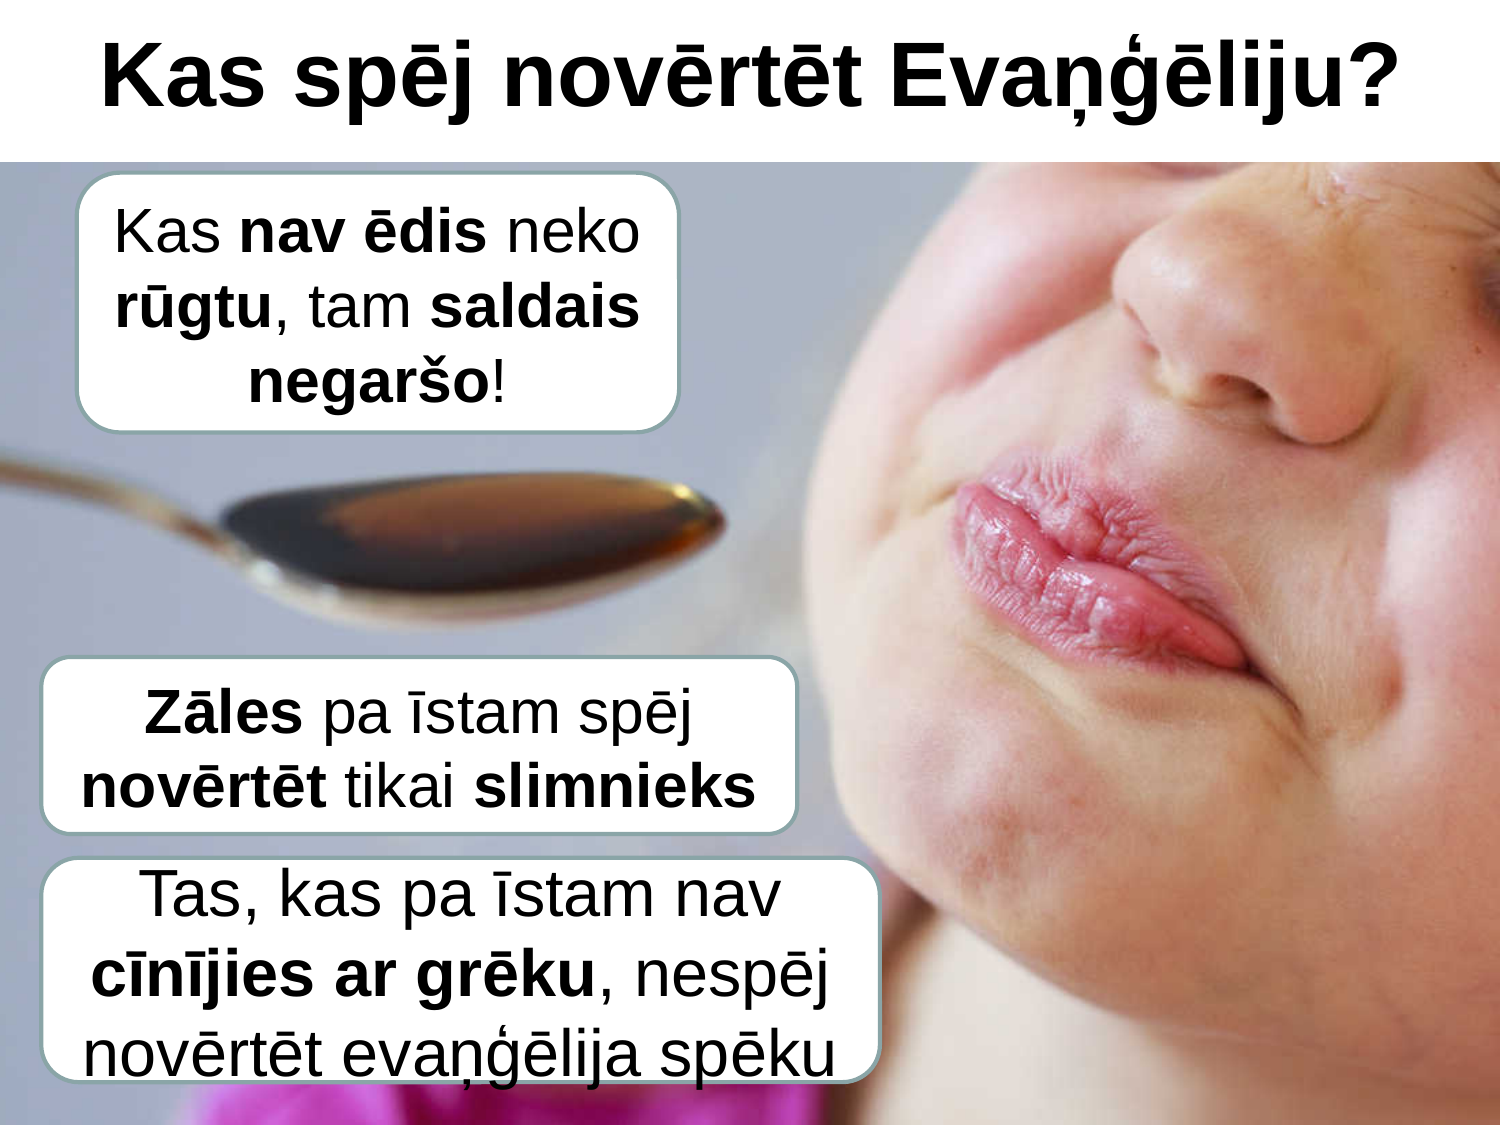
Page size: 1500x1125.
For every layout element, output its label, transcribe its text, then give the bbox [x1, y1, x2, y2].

title Kas spēj novērtēt Evaņģēliju? [76, 0, 1428, 140]
picture [0, 161, 1500, 1125]
